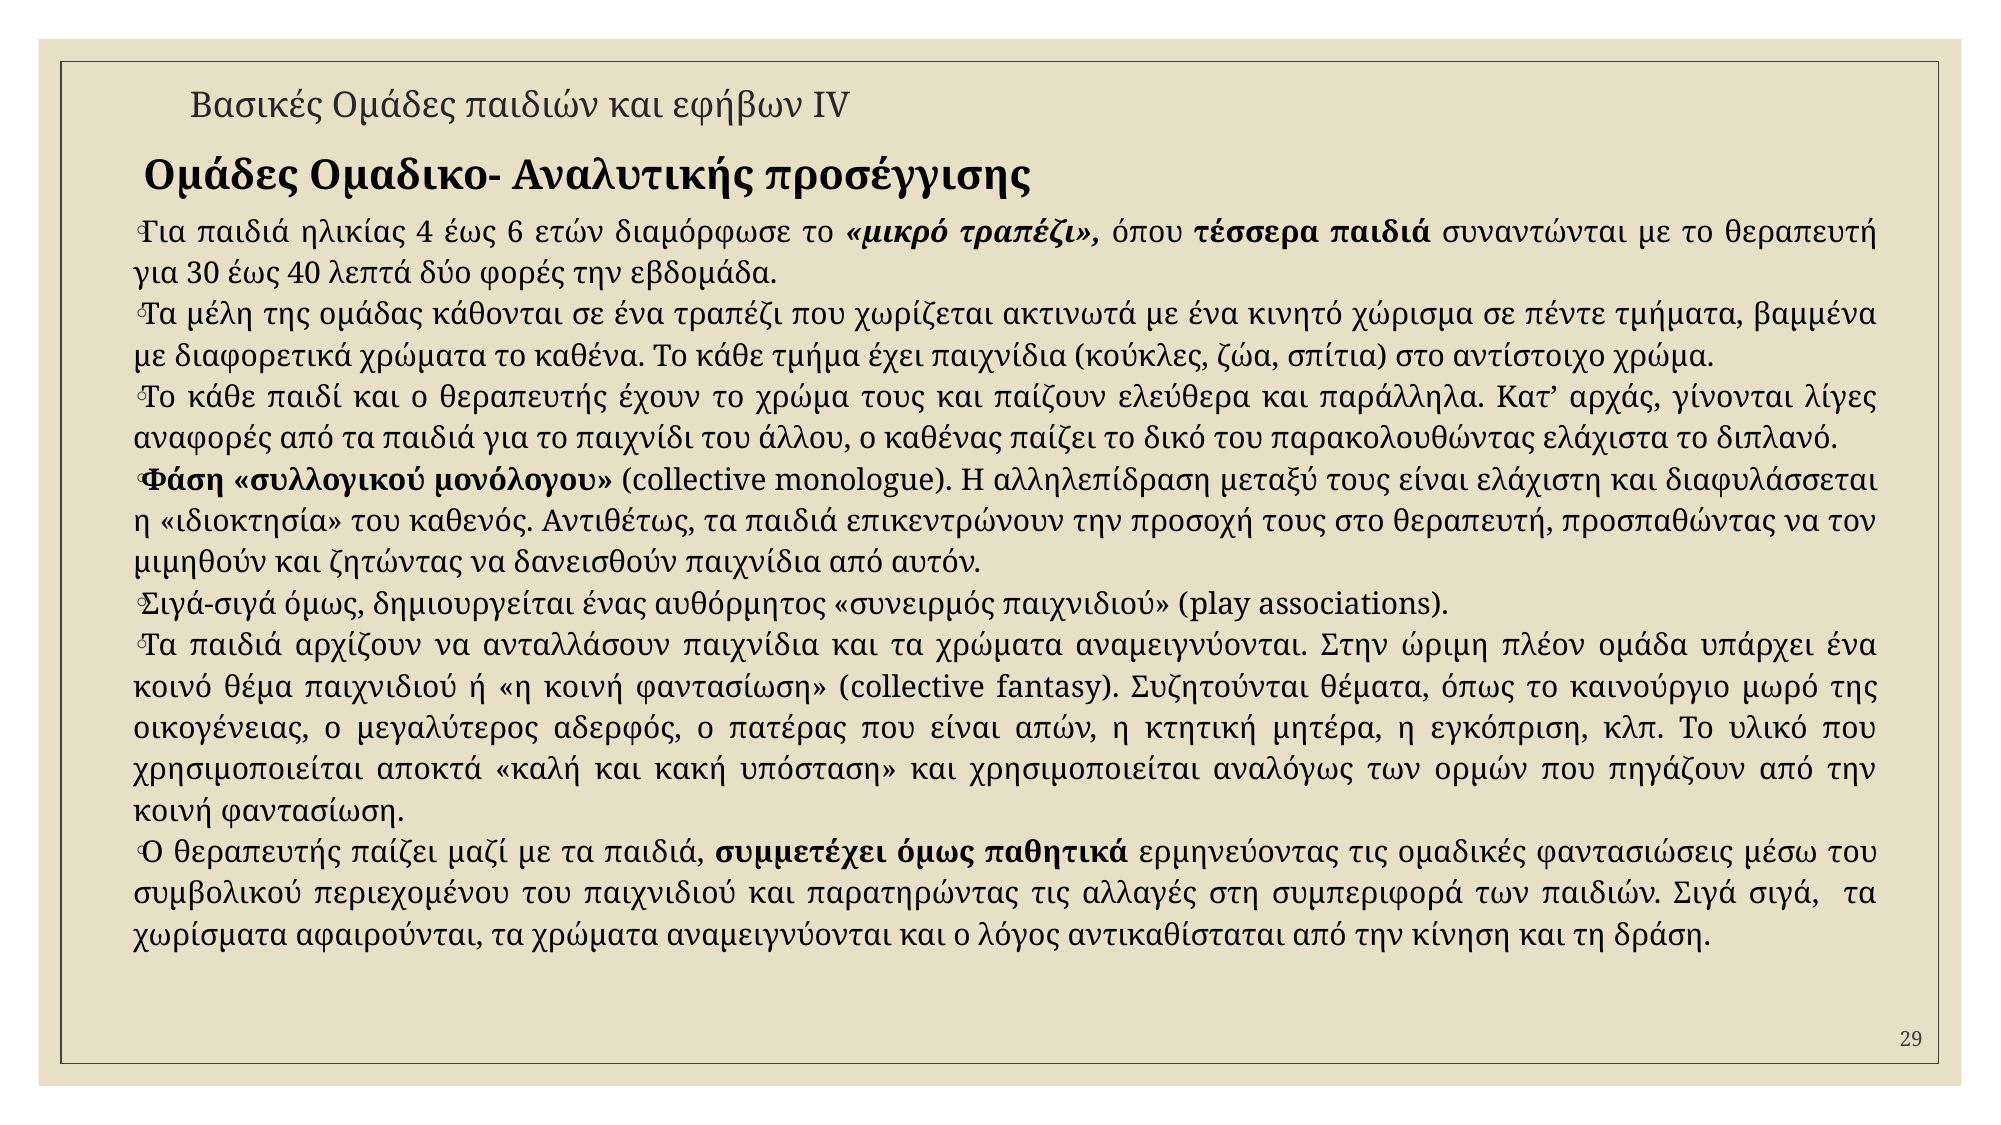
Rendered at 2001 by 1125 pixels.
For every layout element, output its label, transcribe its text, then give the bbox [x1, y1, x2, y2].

list Ομάδες Ομαδικο- Αναλυτικής προσέγγισης Για παιδιά ηλικίας 4 έως 6 ετών διαμόρφωσε το «μικρό τραπέζι», όπου τέσσερα παιδιά συναντώνται με το θεραπευτή για 30 έως 40 λεπτά δύο φορές την εβδομάδα. Τα μέλη της ομάδας κάθονται σε ένα τραπέζι που χωρίζεται ακτινωτά με ένα κινητό χώρισμα σε πέντε τμήματα, βαμμένα με διαφορετικά χρώματα το καθένα. Το κάθε τμήμα έχει παιχνίδια (κούκλες, ζώα, σπίτια) στο αντίστοιχο χρώμα. Το κάθε παιδί και ο θεραπευτής έχουν το χρώμα τους και παίζουν ελεύθερα και παράλληλα. Κατ’ αρχάς, γίνονται λίγες αναφορές από τα παιδιά για το παιχνίδι του άλλου, ο καθένας παίζει το δικό του παρακολουθώντας ελάχιστα το διπλανό. Φάση «συλλογικού μονόλογου» (collective monologue). Η αλληλεπίδραση μεταξύ τους είναι ελάχιστη και διαφυλάσσεται η «ιδιοκτησία» του καθενός. Αντιθέτως, τα παιδιά επικεντρώνουν την προσοχή τους στο θεραπευτή, προσπαθώντας να τον μιμηθούν και ζητώντας να δανεισθούν παιχνίδια από αυτόν. Σιγά-σιγά όμως, δημιουργείται ένας αυθόρμητος «συνειρμός παιχνιδιού» (play associations). Τα παιδιά αρχίζουν να ανταλλάσουν παιχνίδια και τα χρώματα αναμειγνύονται. Στην ώριμη πλέον ομάδα υπάρχει ένα κοινό θέμα παιχνιδιού ή «η κοινή φαντασίωση» (collective fantasy). Συζητούνται θέματα, όπως το καινούργιο μωρό της οικογένειας, ο μεγαλύτερος αδερφός, ο πατέρας που είναι απών, η κτητική μητέρα, η εγκόπριση, κλπ. Το υλικό που χρησιμοποιείται αποκτά «καλή και κακή υπόσταση» και χρησιμοποιείται αναλόγως των ορμών που πηγάζουν από την κοινή φαντασίωση. Ο θεραπευτής παίζει μαζί με τα παιδιά, συμμετέχει όμως παθητικά ερμηνεύοντας τις ομαδικές φαντασιώσεις μέσω του συμβολικού περιεχομένου του παιχνιδιού και παρατηρώντας τις αλλαγές στη συμπεριφορά των παιδιών. Σιγά σιγά, τα χωρίσματα αφαιρούνται, τα χρώματα αναμειγνύονται και ο λόγος αντικαθίσταται από την κίνηση και τη δράση. [118, 133, 1894, 1062]
title Βασικές Ομάδες παιδιών και εφήβων ΙV [174, 78, 1825, 133]
slide_number 29 [1697, 1019, 1938, 1062]
